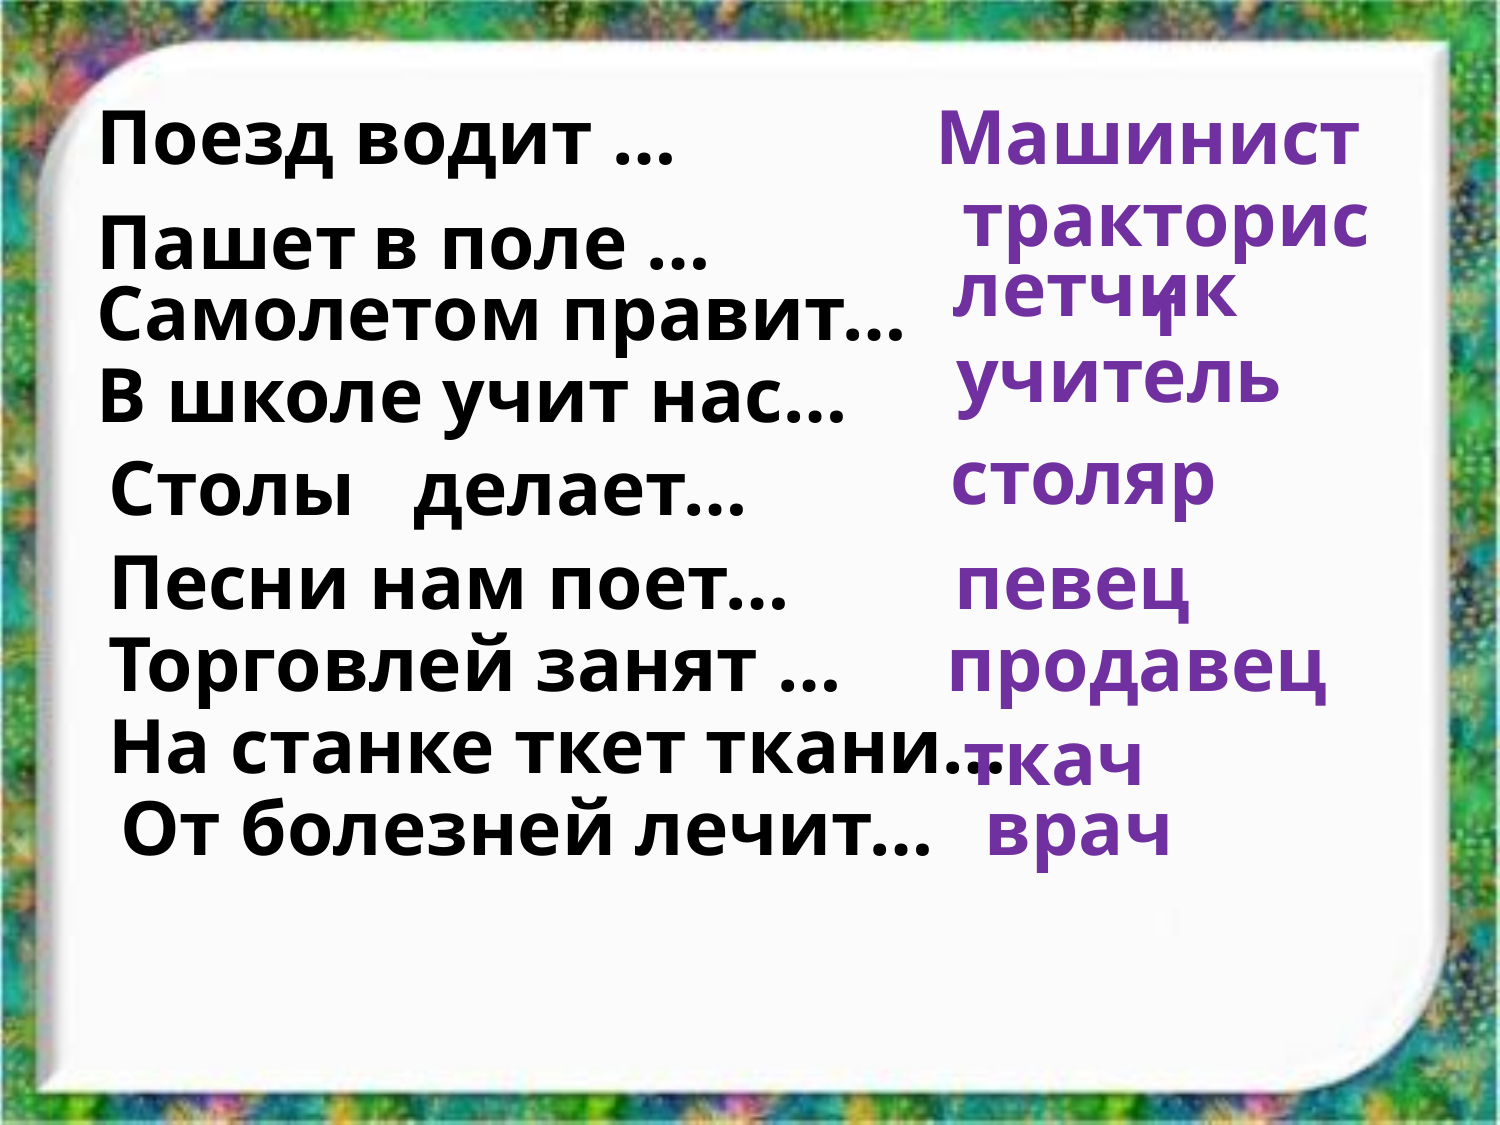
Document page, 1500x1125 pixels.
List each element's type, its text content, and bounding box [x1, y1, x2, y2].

picture [0, 0, 1500, 1125]
text_box певец [749, 527, 1395, 609]
text_box учитель [796, 320, 1442, 425]
text_box Песни нам поет… [93, 527, 749, 609]
text_box Торговлей занят … [93, 609, 832, 691]
text_box Машинист [902, 81, 1395, 234]
text_box В школе учит нас… [81, 339, 796, 445]
text_box тракторист [937, 163, 1395, 320]
text_box Пашет в поле … [82, 187, 762, 257]
text_box врач [768, 773, 1390, 879]
text_box столяр [750, 421, 1418, 527]
text_box Самолетом правит… [81, 257, 843, 339]
text_box летчик [843, 234, 1348, 320]
text_box Поезд водит … [81, 81, 774, 187]
text_box ткач [738, 703, 1372, 773]
text_box На станке ткет ткани… [93, 691, 1032, 797]
text_box От болезней лечит… [105, 773, 768, 879]
text_box продавец [832, 609, 1442, 715]
text_box Столы делает… [93, 433, 750, 527]
